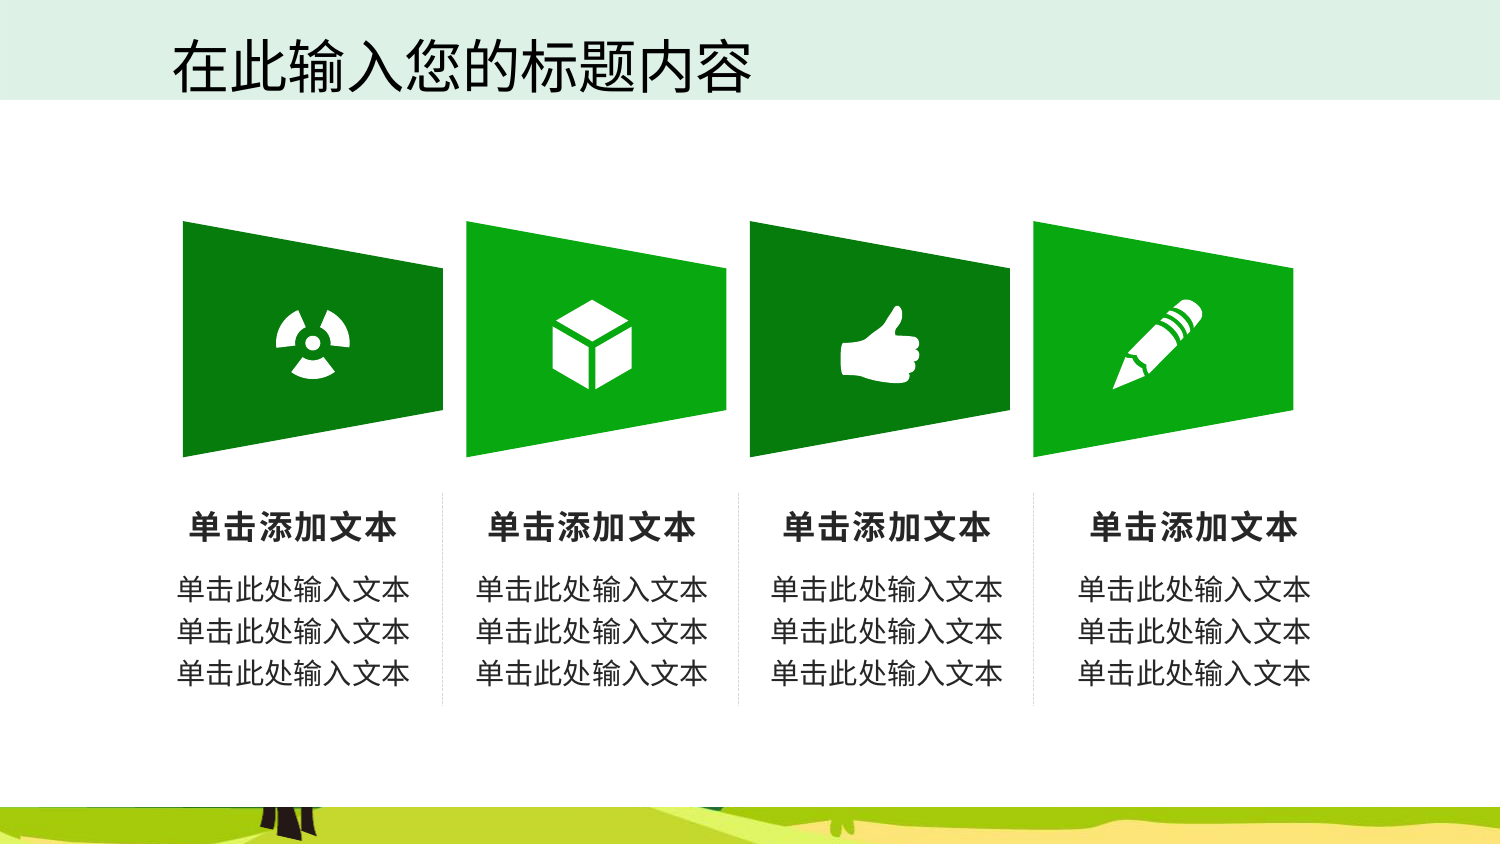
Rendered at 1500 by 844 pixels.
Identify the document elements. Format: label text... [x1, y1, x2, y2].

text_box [1033, 220, 1294, 458]
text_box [442, 498, 738, 700]
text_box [1045, 498, 1344, 700]
picture [0, 0, 1500, 99]
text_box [182, 220, 443, 458]
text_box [749, 220, 1010, 458]
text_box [144, 498, 442, 700]
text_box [466, 220, 727, 458]
picture [0, 807, 1500, 844]
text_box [738, 498, 1037, 700]
text_box 在此输入您的标题内容 [156, 22, 793, 108]
